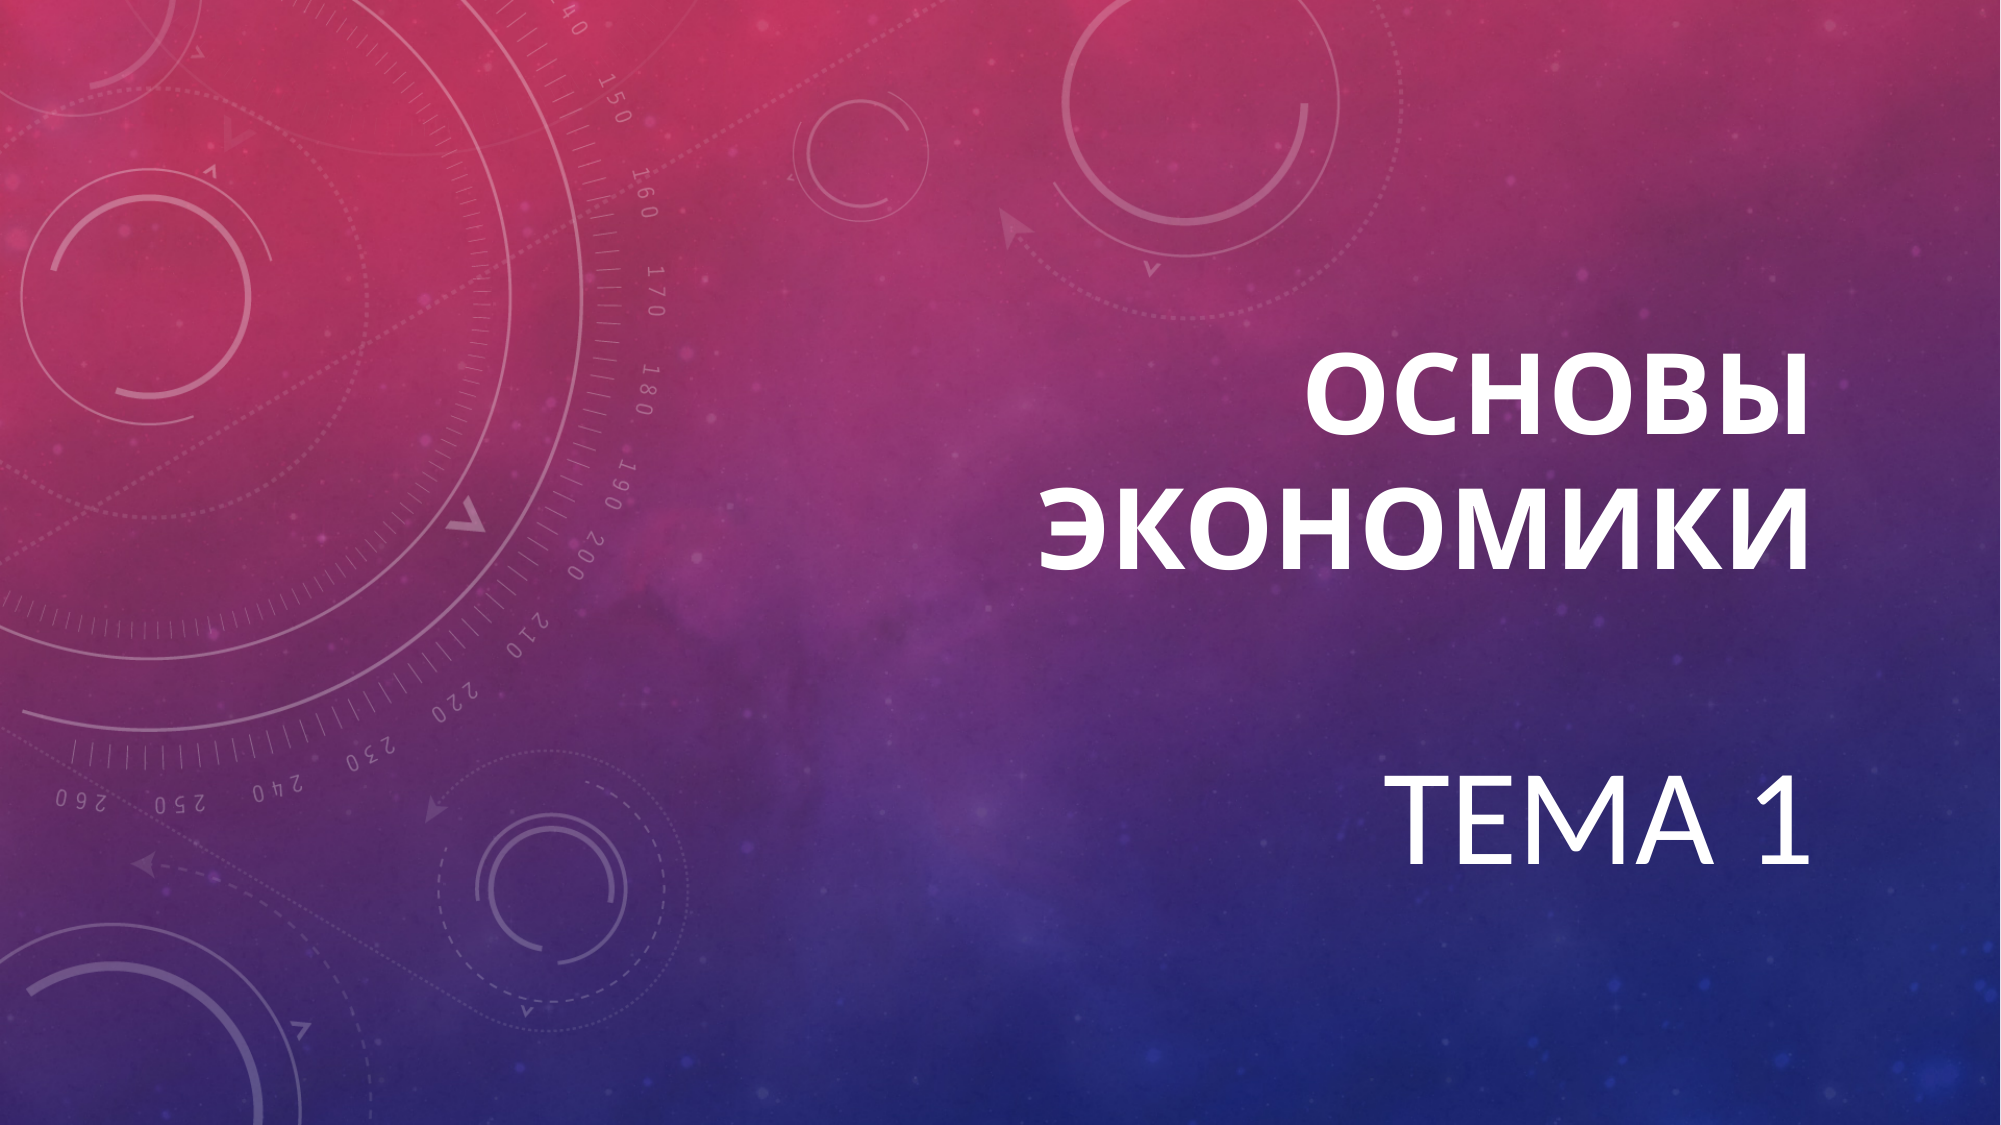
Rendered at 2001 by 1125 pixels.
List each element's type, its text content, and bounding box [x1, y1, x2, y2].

picture [0, 0, 2001, 1125]
title Основы экономики [650, 322, 1831, 719]
subtitle Тема 1 [650, 719, 1831, 950]
